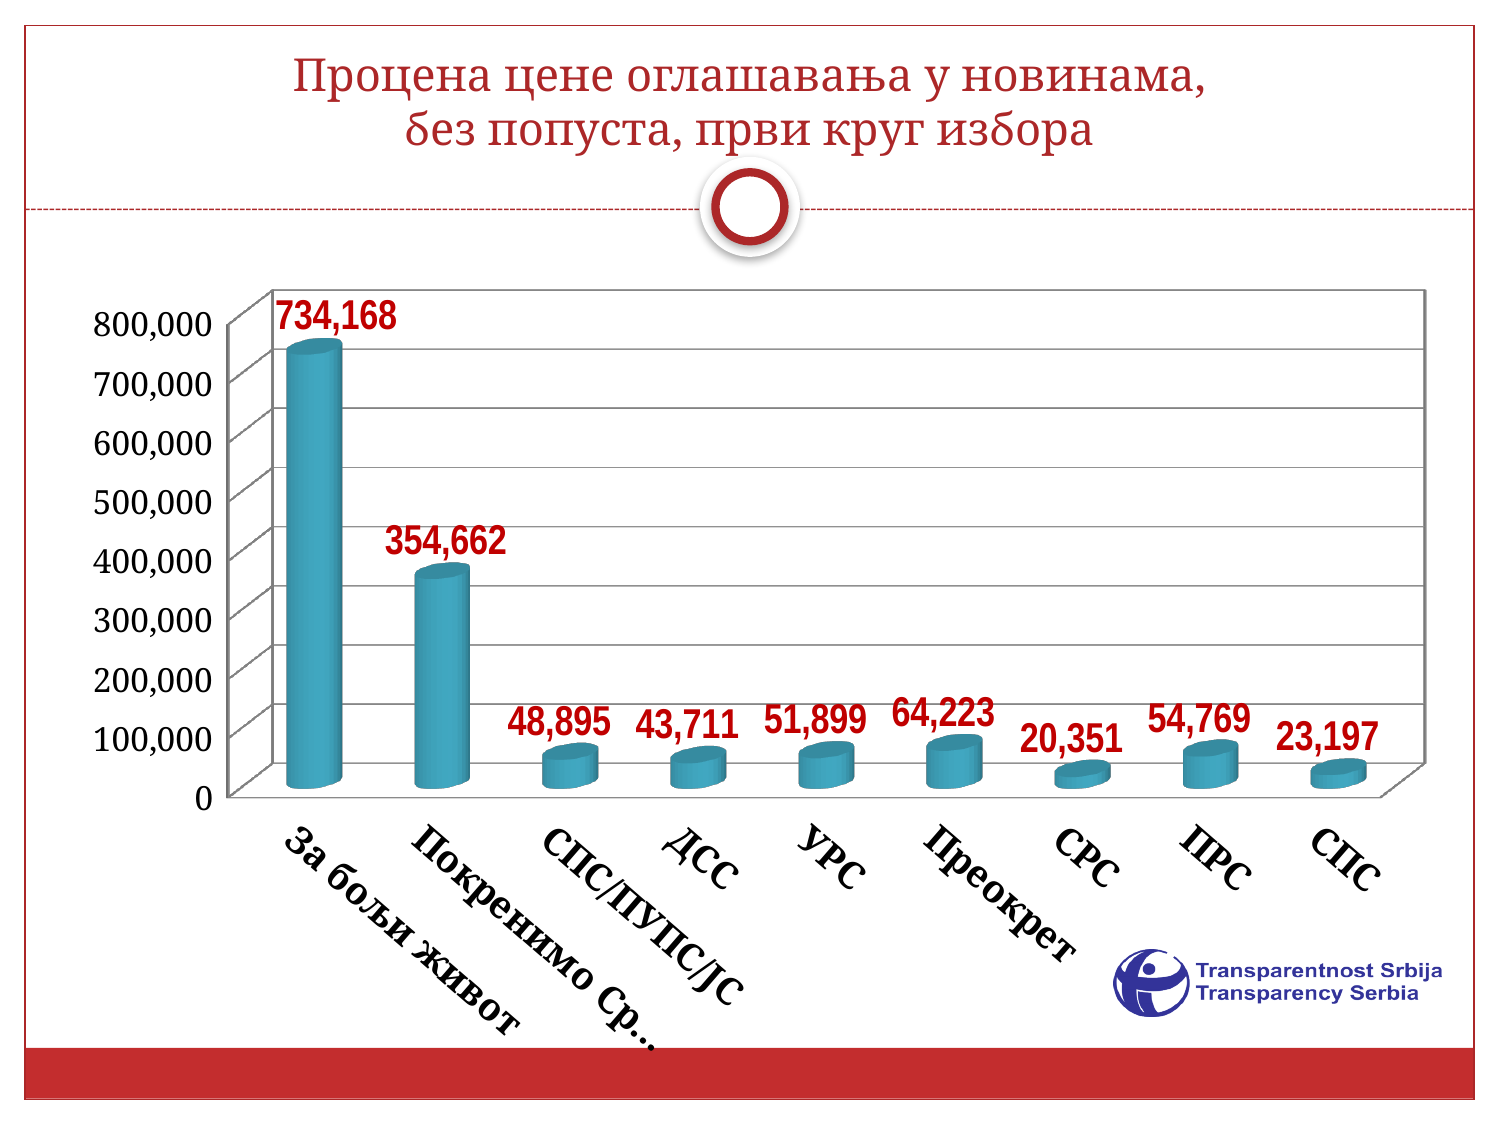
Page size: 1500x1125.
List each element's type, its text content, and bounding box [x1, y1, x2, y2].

title Процена цене оглашавања у новинама, без попуста, први круг избора [49, 37, 1450, 162]
chart [49, 250, 1445, 1071]
